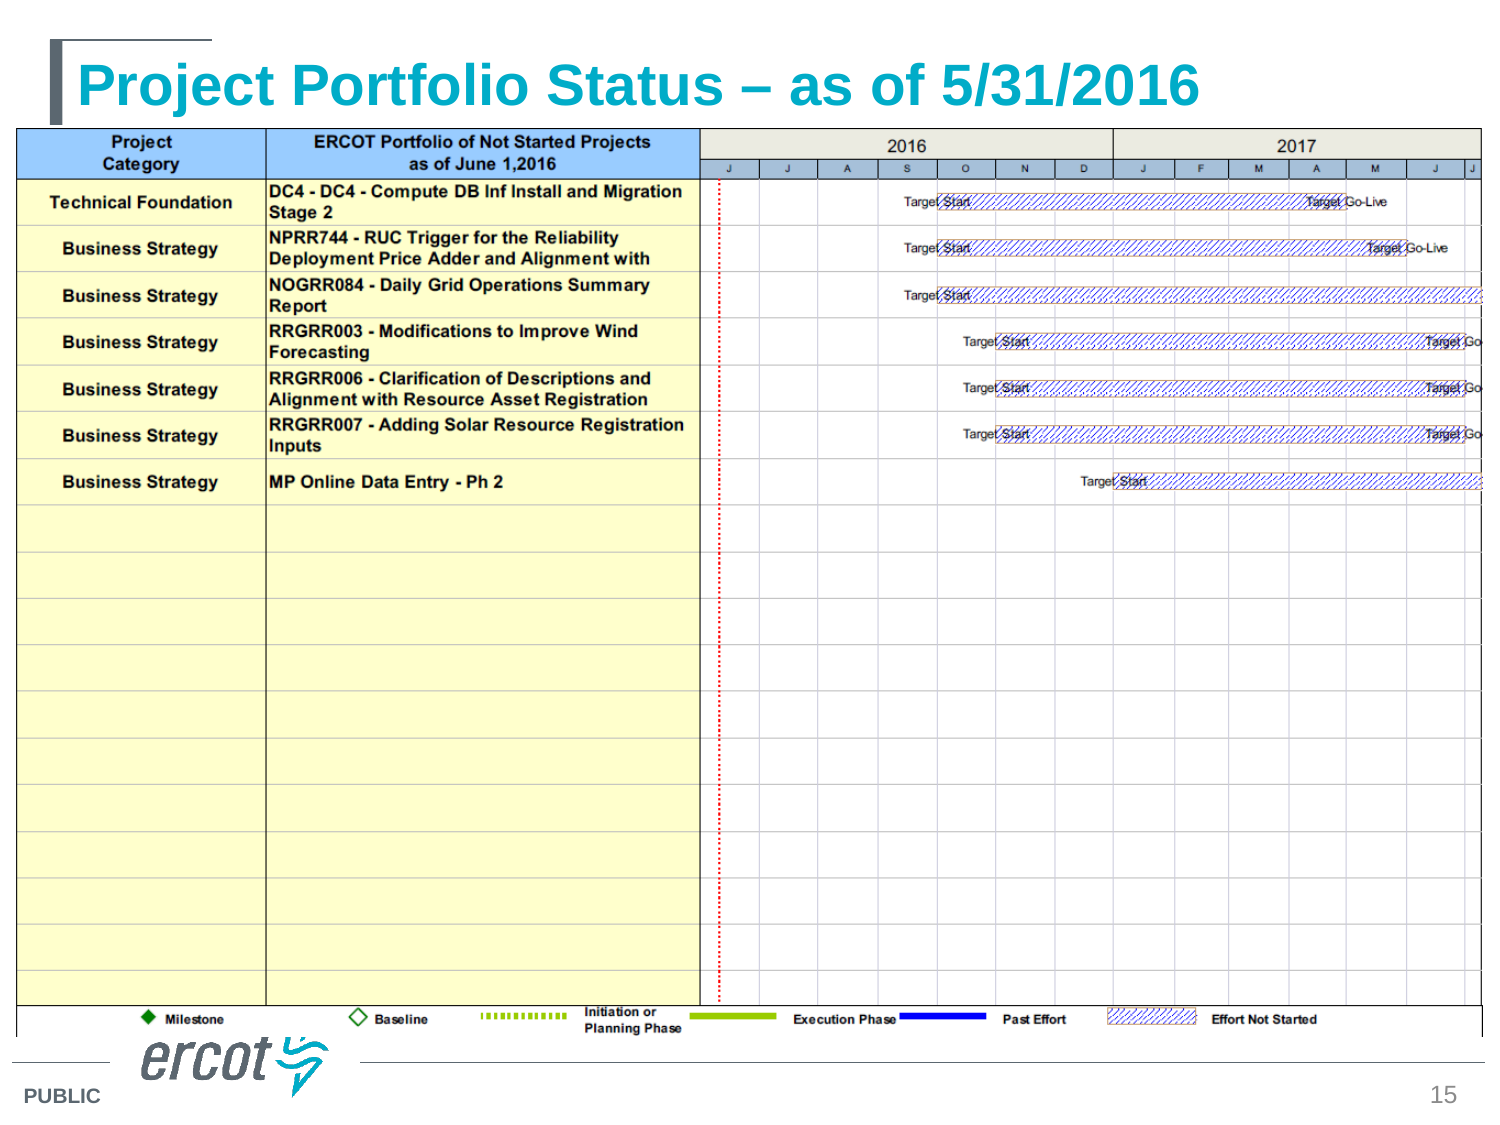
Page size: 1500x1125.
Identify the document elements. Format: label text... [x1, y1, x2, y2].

picture [14, 128, 1484, 1100]
title Project Portfolio Status – as of 5/31/2016 [62, 39, 1325, 125]
slide_number 15 [1412, 1076, 1475, 1112]
